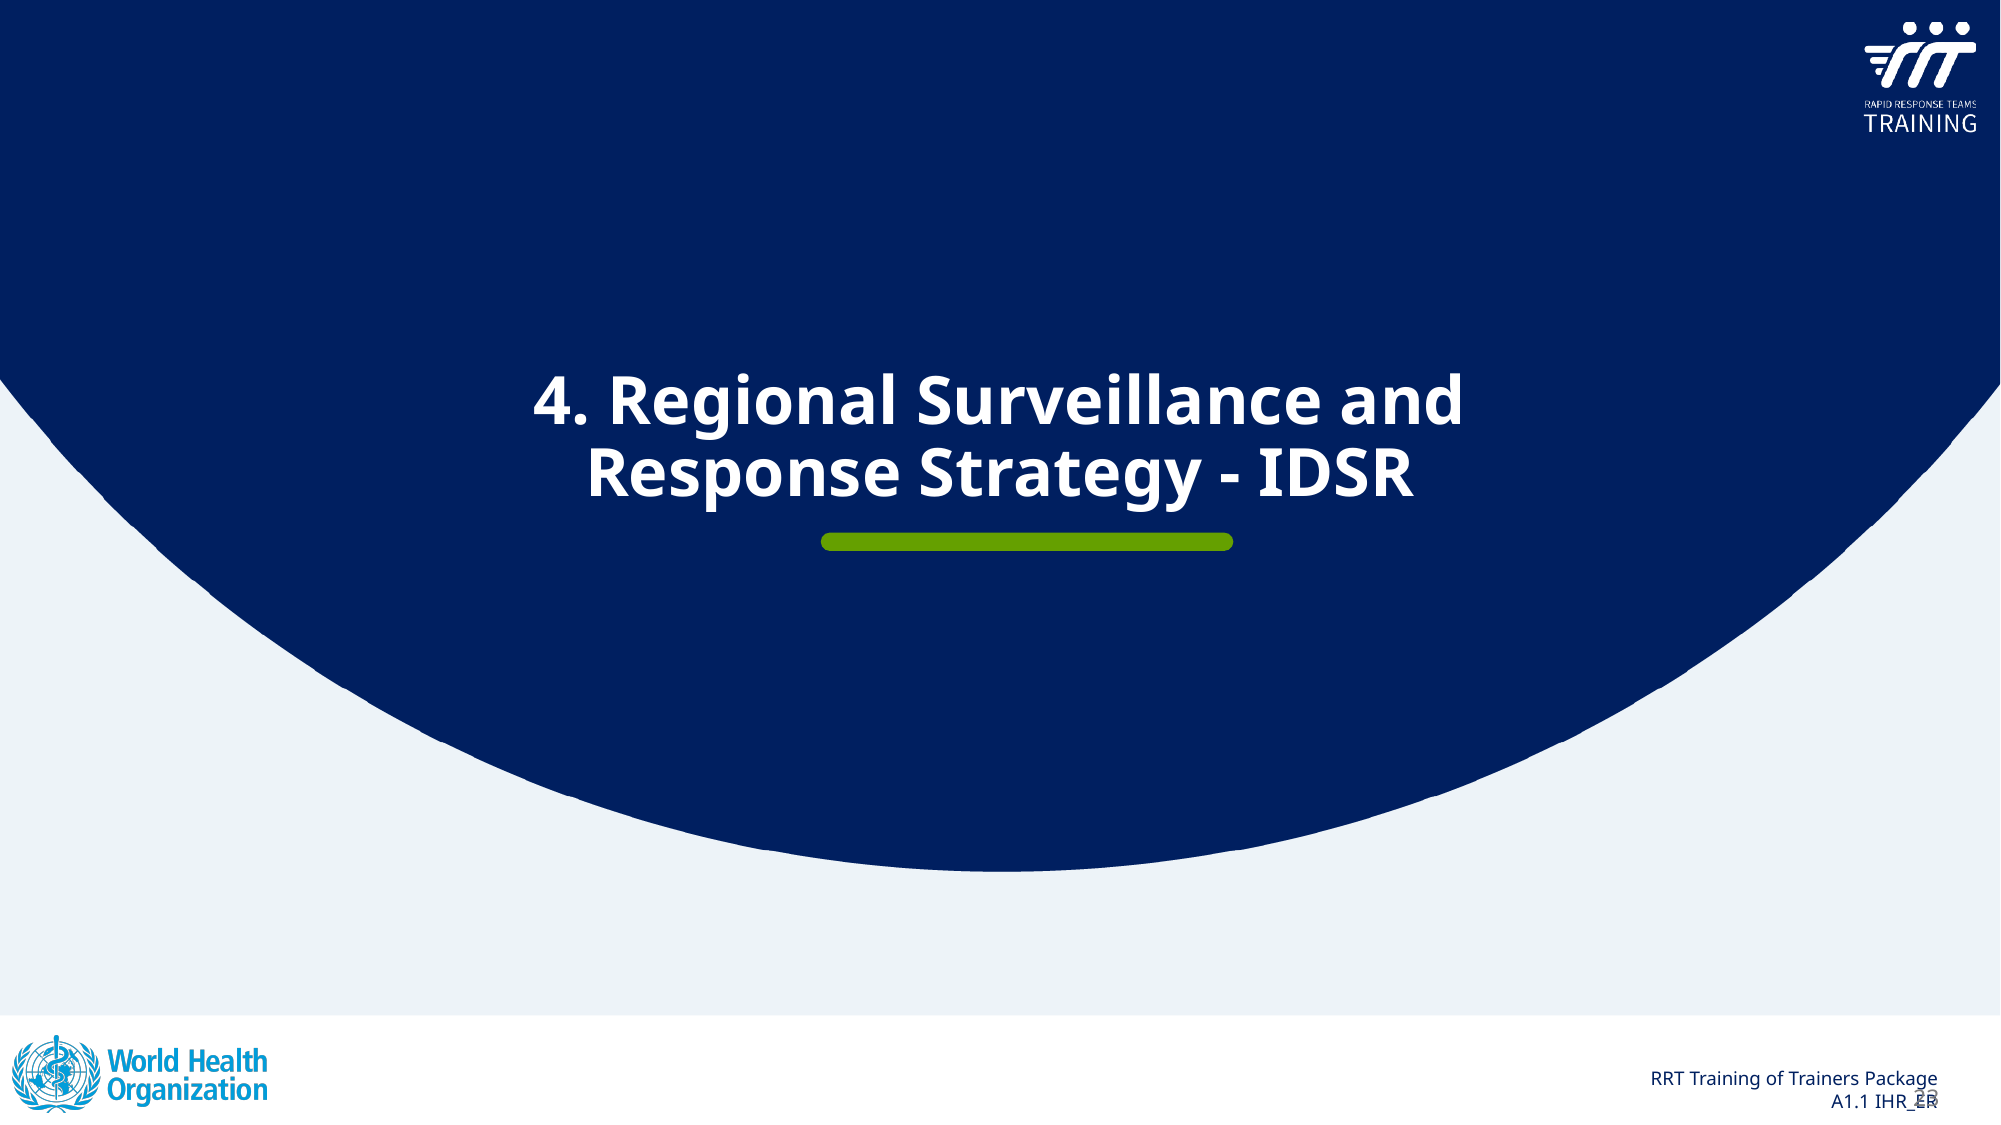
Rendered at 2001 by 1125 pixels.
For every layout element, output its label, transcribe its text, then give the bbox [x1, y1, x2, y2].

picture [58, 1050, 64, 1058]
picture [0, 0, 2001, 904]
picture [12, 1083, 48, 1113]
picture [12, 1035, 267, 1113]
list 4. Regional Surveillance and Response Strategy - IDSR [498, 284, 1502, 593]
